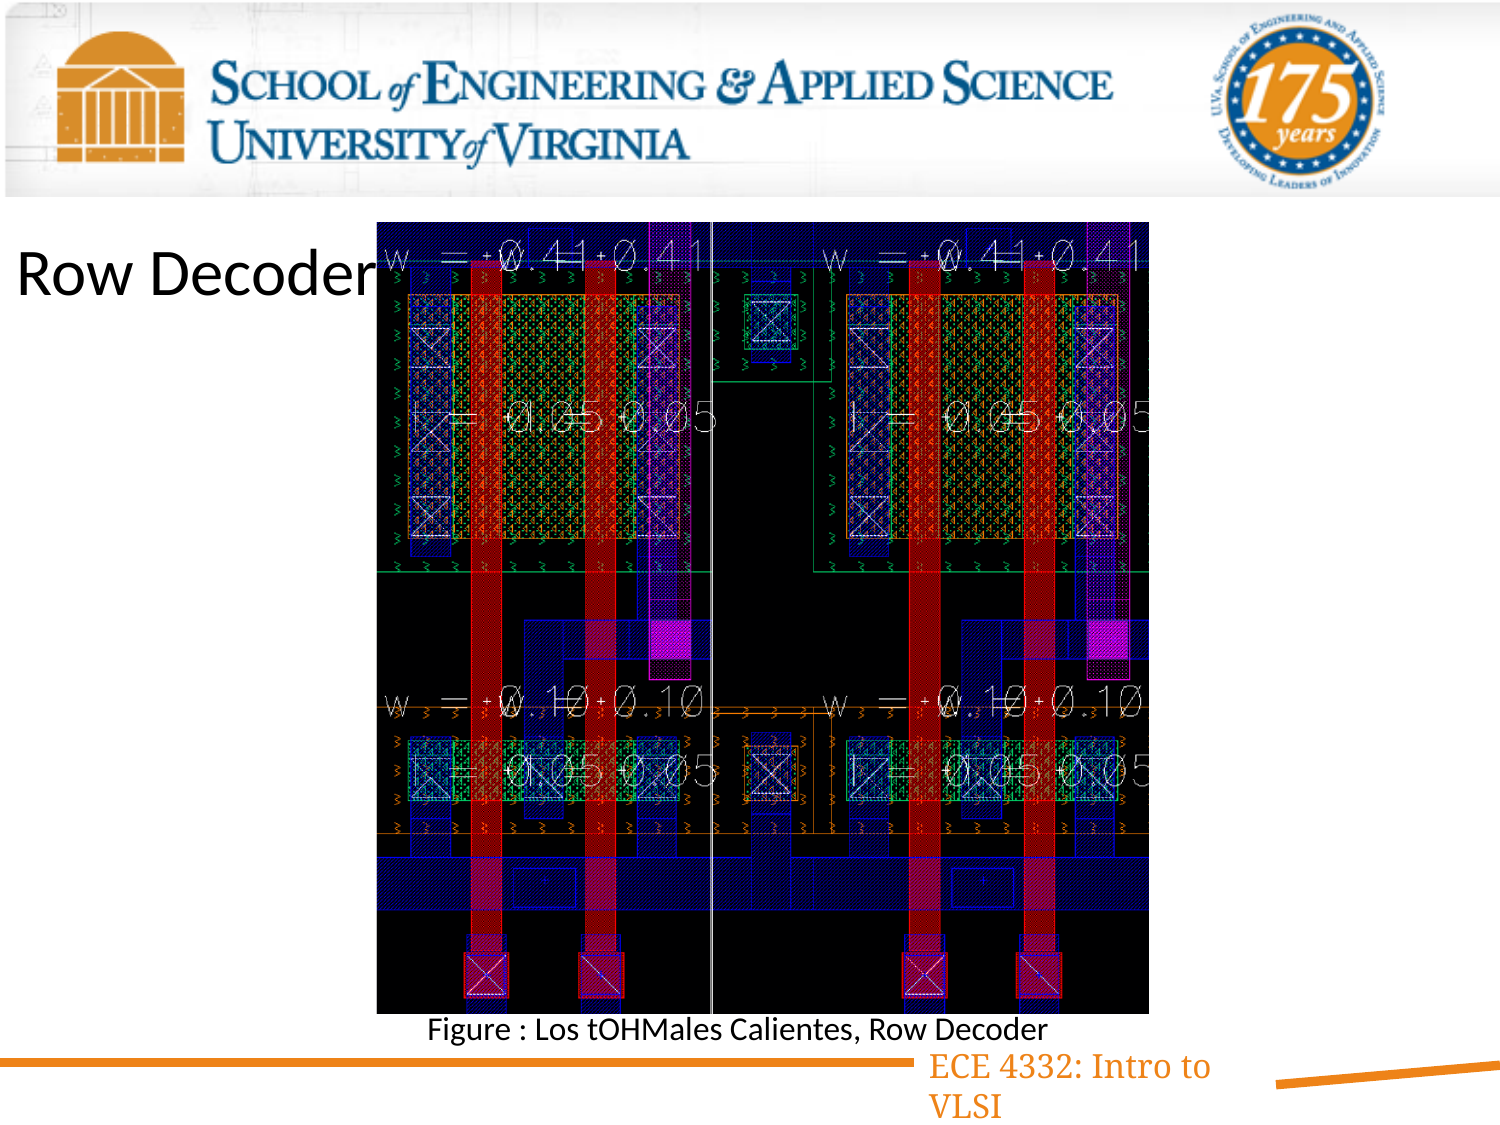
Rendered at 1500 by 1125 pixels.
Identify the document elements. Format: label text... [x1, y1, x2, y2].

text_box Row Decoder [1, 221, 393, 317]
text_box ECE 4332: Intro to VLSI [914, 1037, 1277, 1125]
picture [366, 222, 1159, 1014]
text_box Figure : Los tOHMales Calientes, Row Decoder [412, 1014, 1113, 1055]
picture [0, 0, 1500, 197]
